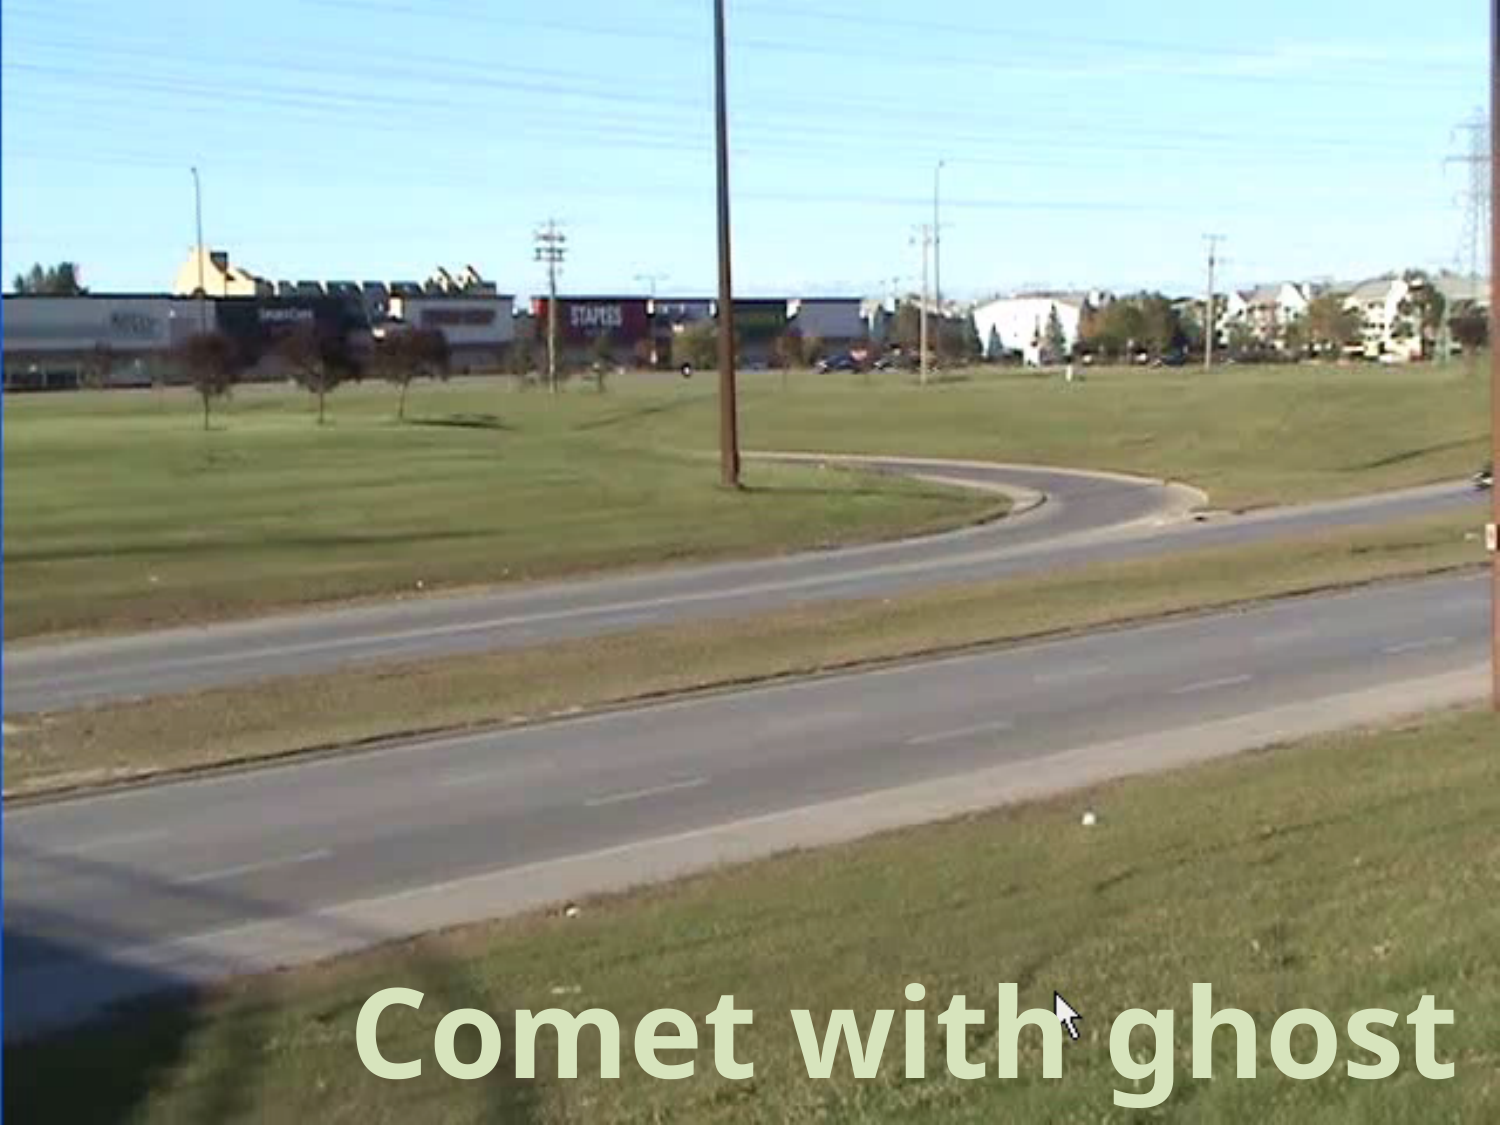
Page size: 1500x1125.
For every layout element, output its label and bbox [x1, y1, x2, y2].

text_box [0, 0, 1500, 1125]
